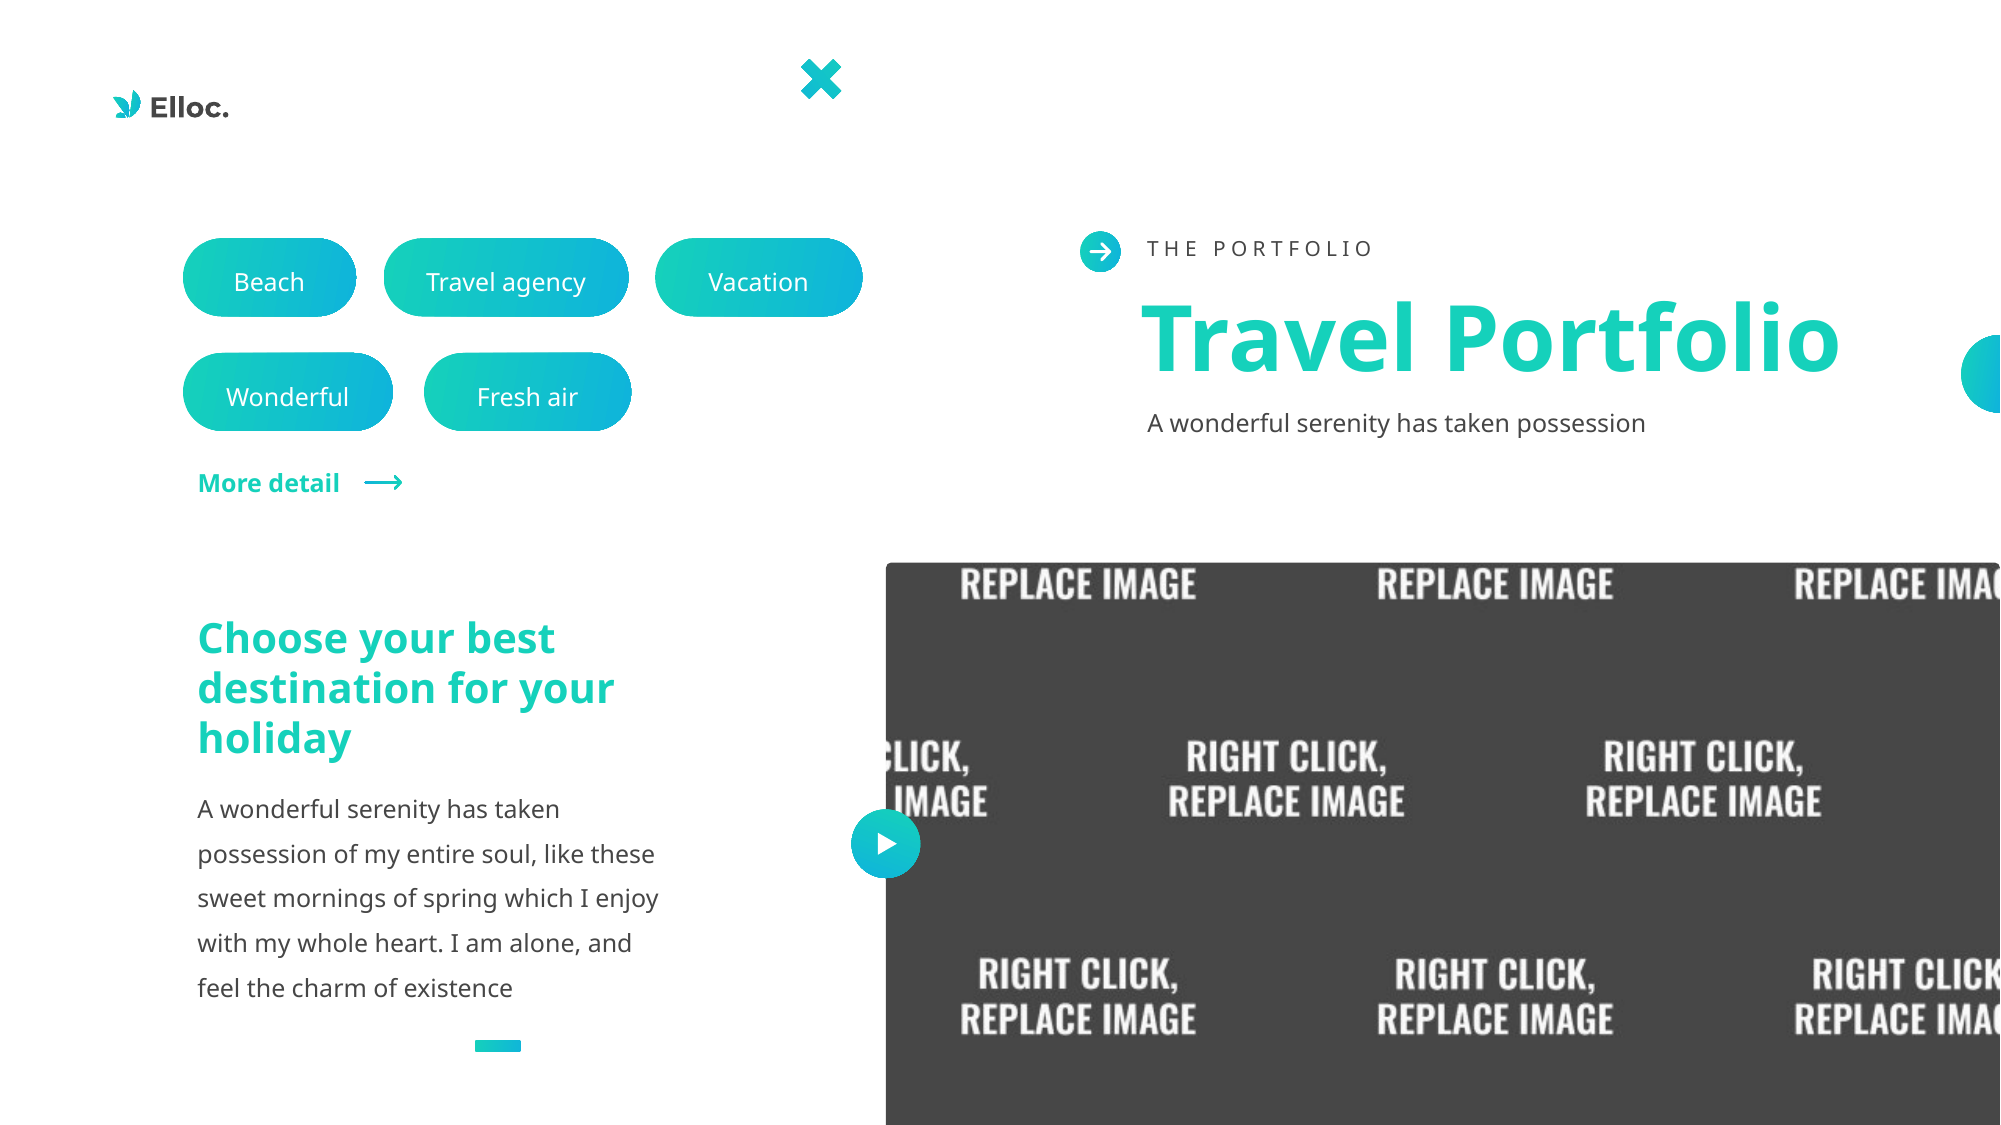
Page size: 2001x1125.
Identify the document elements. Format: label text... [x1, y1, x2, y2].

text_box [655, 238, 863, 317]
text_box [799, 57, 843, 101]
text_box A wonderful serenity has taken possession [1132, 384, 1856, 445]
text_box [1080, 231, 1121, 272]
list T H E P O R T F O L I O [1132, 224, 1787, 272]
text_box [423, 352, 632, 431]
text_box A wonderful serenity has taken possession of my entire soul, like these sweet mornings of spring which I enjoy with my whole heart. I am alone, and feel the charm of existence [182, 770, 693, 1011]
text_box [383, 238, 629, 317]
text_box [364, 475, 402, 490]
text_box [182, 352, 393, 431]
list Travel Portfolio [1125, 268, 2000, 401]
text_box [474, 1039, 521, 1052]
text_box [182, 238, 357, 317]
text_box [1960, 333, 2000, 414]
picture [885, 562, 2000, 1125]
text_box Choose your best destination for your holiday [182, 604, 737, 770]
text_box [851, 809, 921, 879]
text_box More detail [182, 460, 357, 505]
